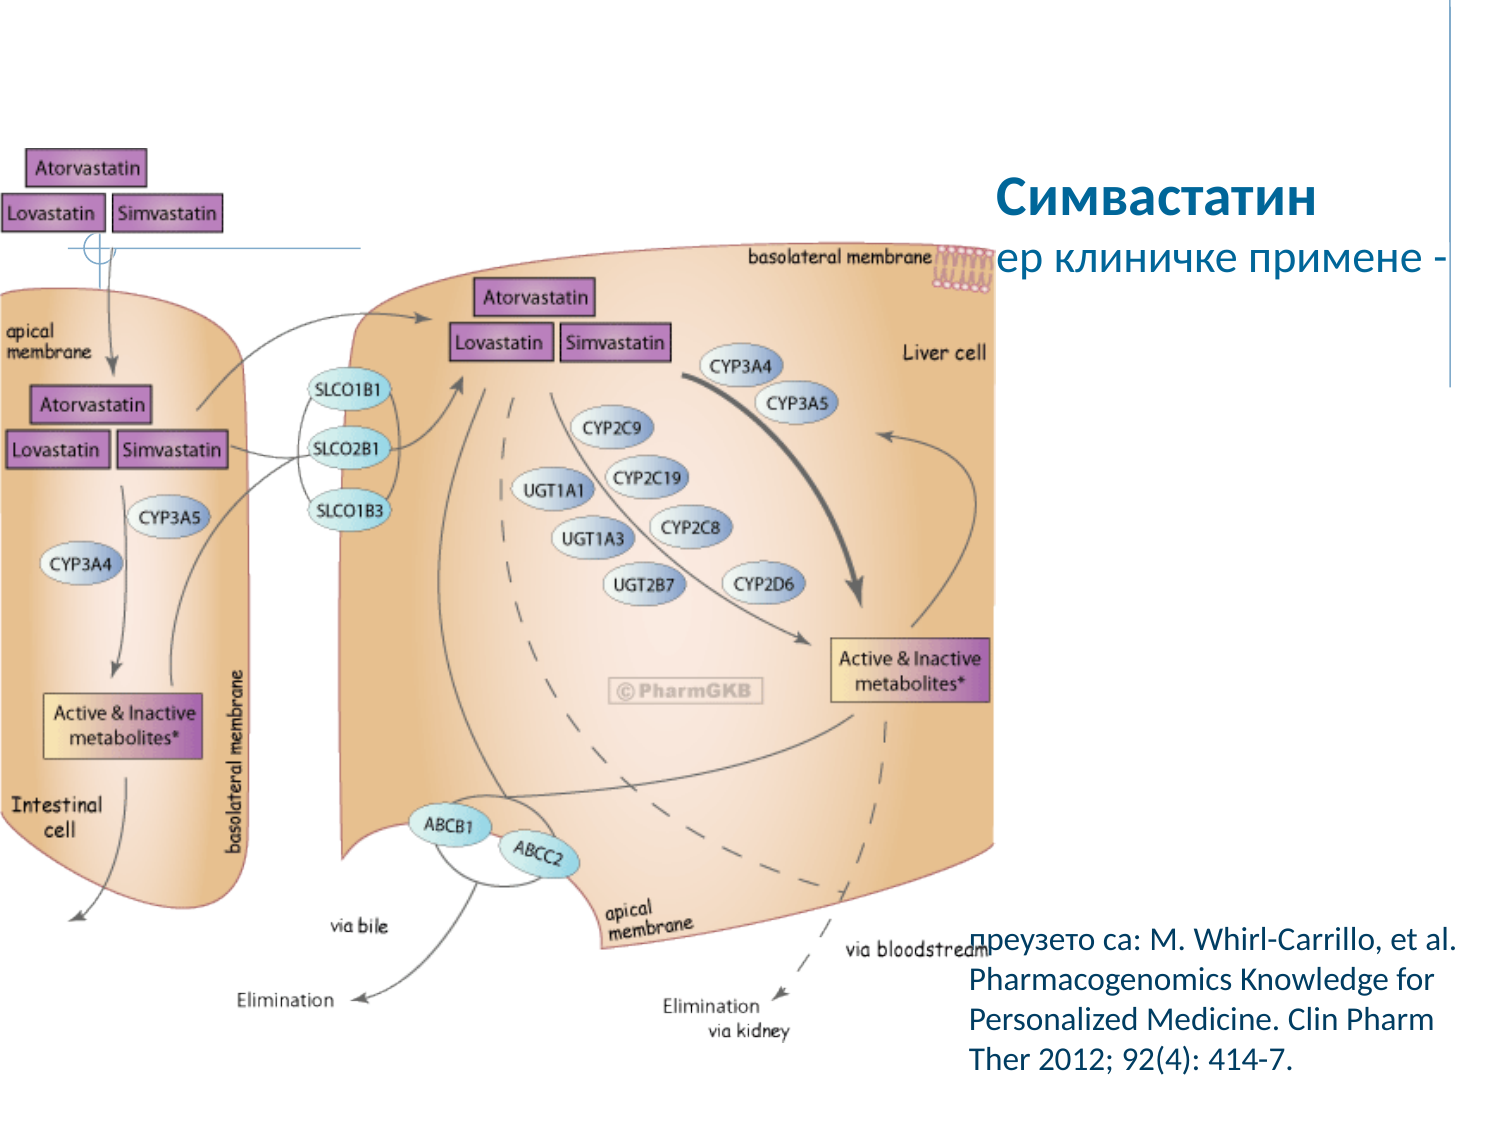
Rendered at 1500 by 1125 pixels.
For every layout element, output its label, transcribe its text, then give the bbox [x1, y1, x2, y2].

title Симвастатин - пример клиничке примене - [844, 101, 1471, 290]
list преузето са: M. Whirl-Carrillo, et al. Pharmacogenomics Knowledge for Personalized Medicine. Clin Pharm Ther 2012; 92(4): 414-7. [999, 904, 1500, 1000]
picture [0, 148, 996, 1043]
